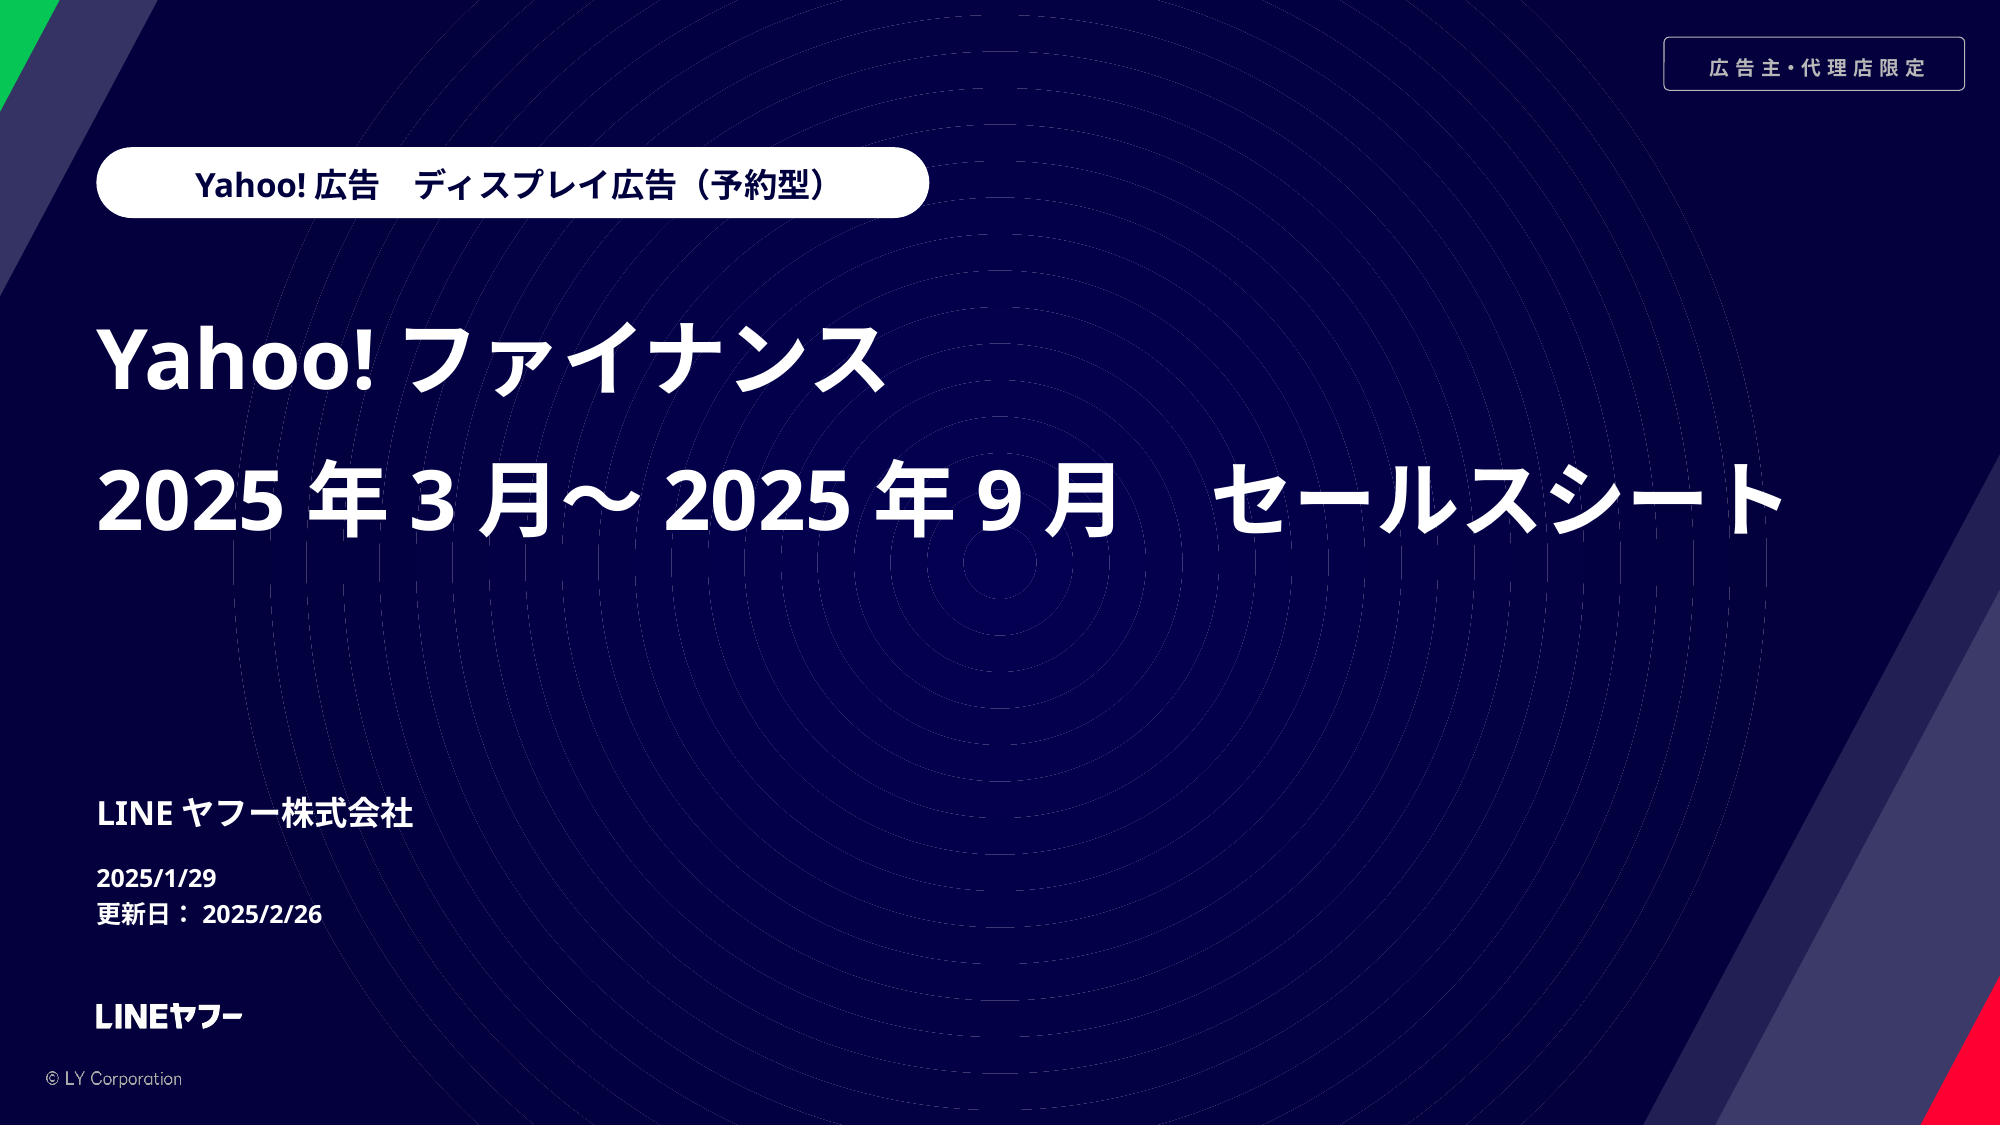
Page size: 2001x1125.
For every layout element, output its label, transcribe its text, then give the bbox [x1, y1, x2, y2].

picture [46, 1071, 181, 1088]
list LINEヤフー株式会社 [96, 723, 1552, 832]
text_box 更新日：2025/2/26 [96, 902, 359, 948]
list 2025/1/29 [96, 865, 293, 902]
list Yahoo!ファイナンス 2025年3月～2025年9月 セールスシート [96, 268, 1904, 547]
